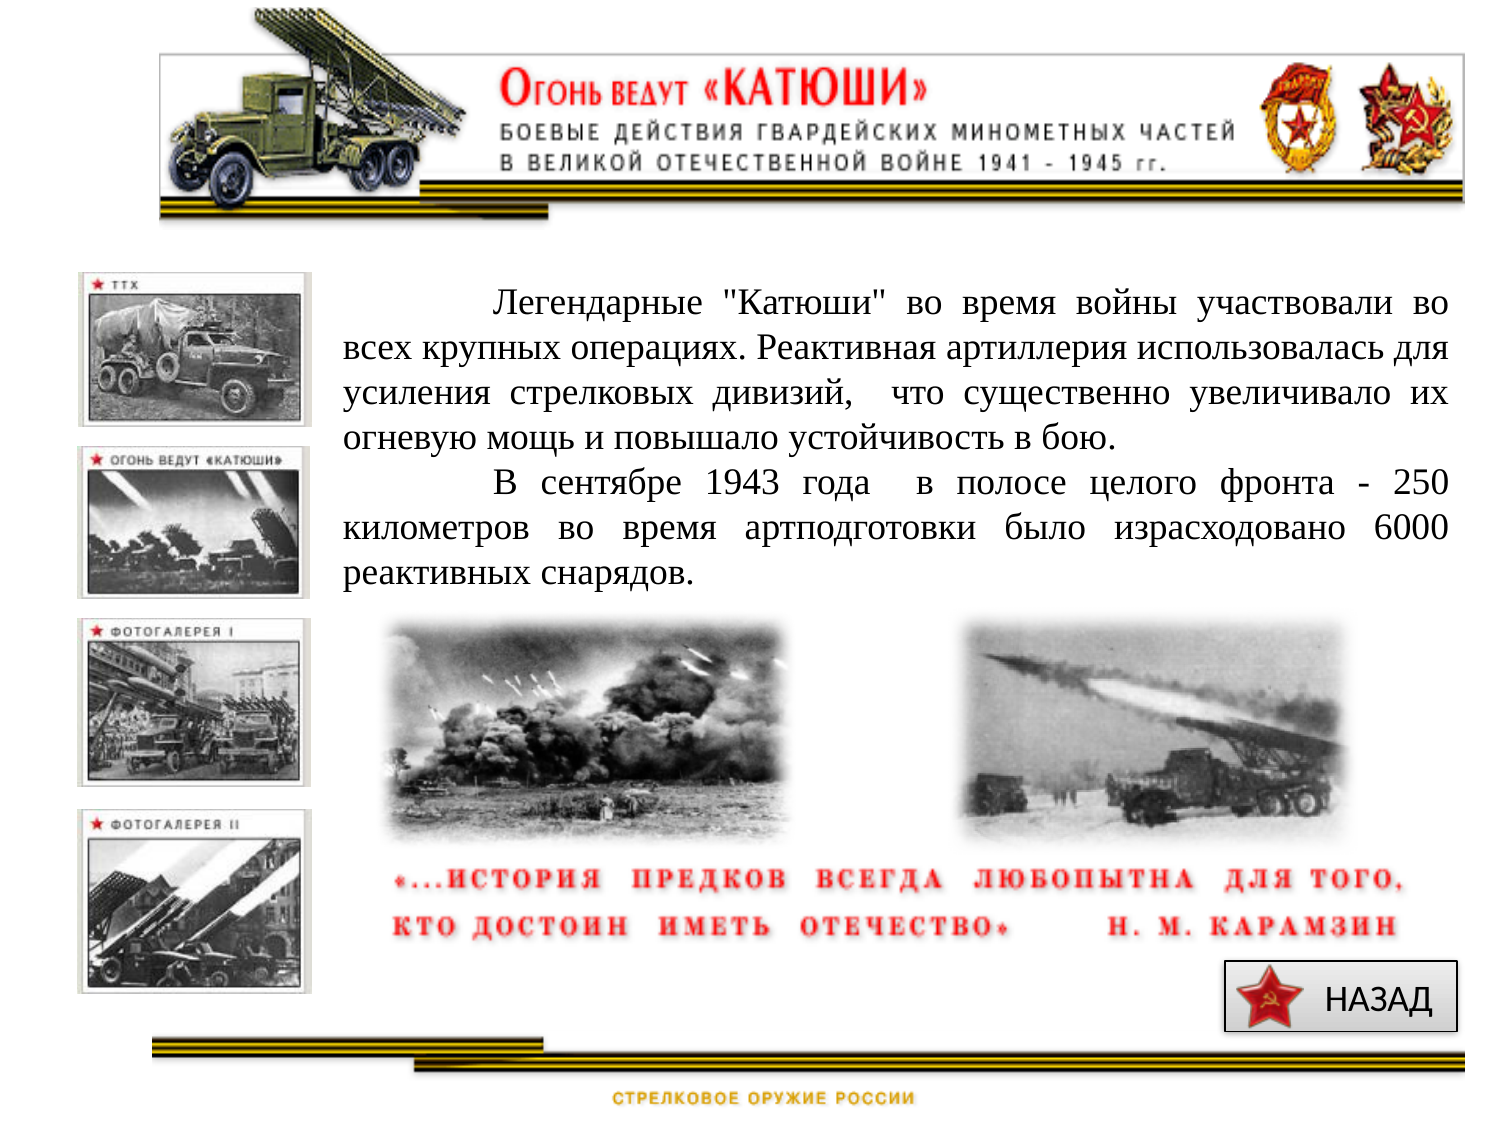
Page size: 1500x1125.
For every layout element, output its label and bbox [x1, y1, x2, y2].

picture [386, 862, 1414, 957]
picture [948, 606, 1360, 856]
picture [1236, 962, 1304, 1030]
picture [374, 609, 798, 850]
text_box [77, 6, 1466, 1117]
